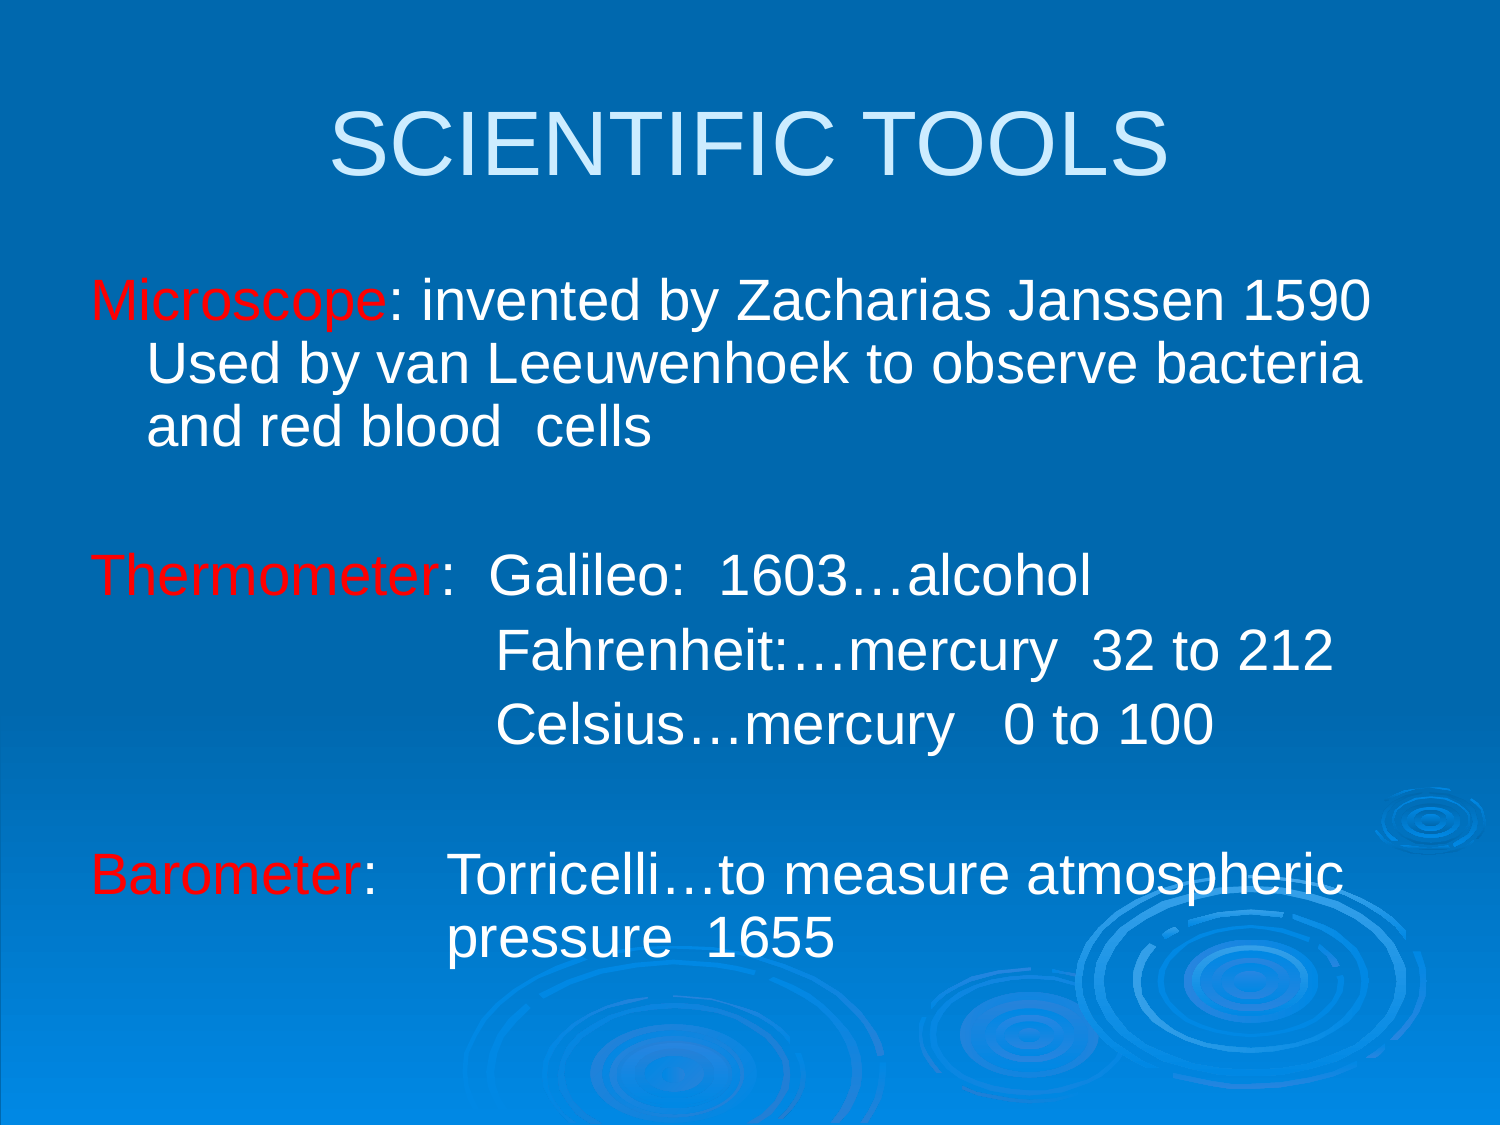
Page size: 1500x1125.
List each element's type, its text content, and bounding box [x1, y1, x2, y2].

list Microscope: invented by Zacharias Janssen 1590 Used by van Leeuwenhoek to observe bacteria and red blood cells Thermometer: Galileo: 1603…alcohol Fahrenheit:…mercury 32 to 212 Celsius…mercury 0 to 100 Barometer: Torricelli…to measure atmospheric pressure 1655 [75, 262, 1425, 1005]
title SCIENTIFIC TOOLS [75, 45, 1425, 233]
